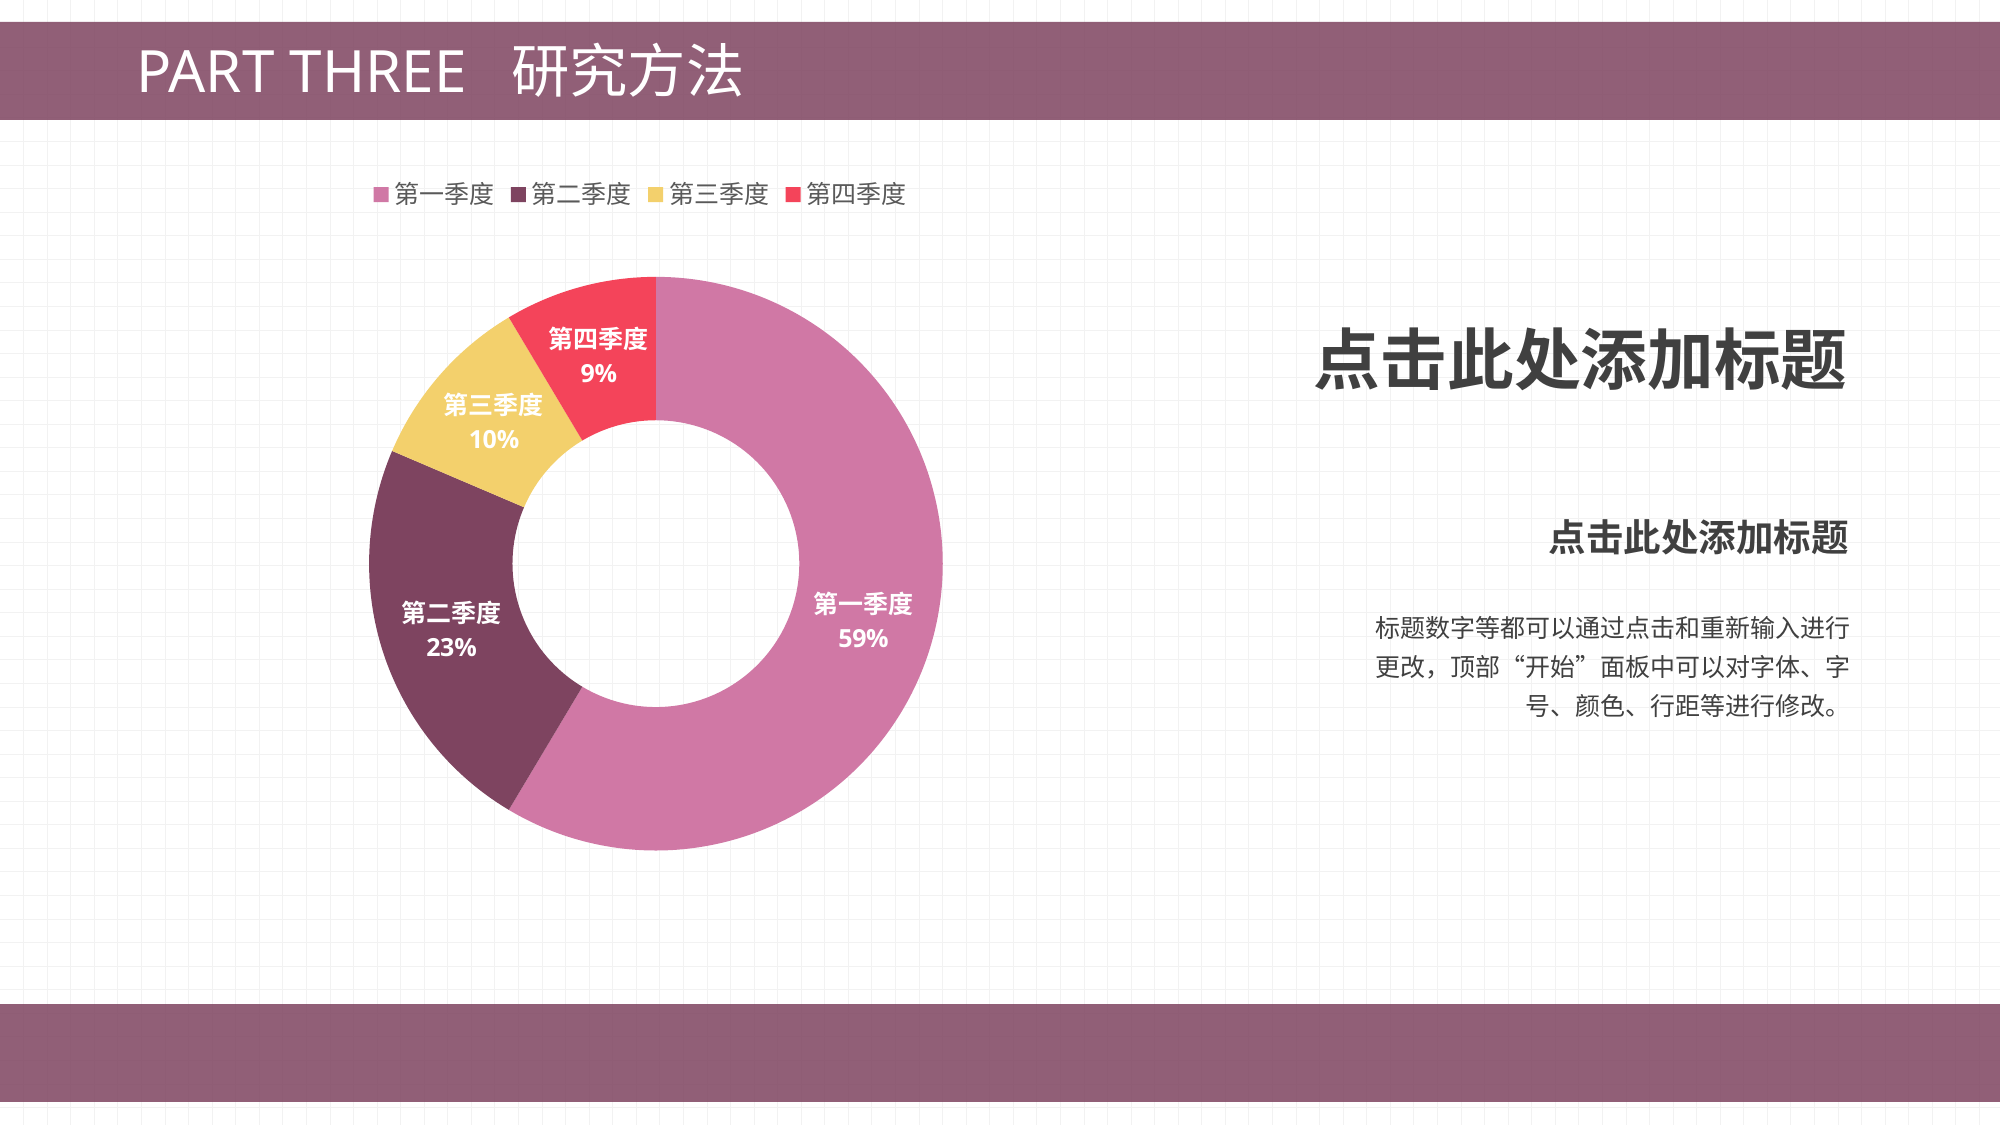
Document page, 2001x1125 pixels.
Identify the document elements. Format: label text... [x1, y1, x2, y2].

text_box 标题数字等都可以通过点击和重新输入进行更改，顶部“开始”面板中可以对字体、字号、颜色、行距等进行修改。 [1337, 596, 1866, 728]
text_box 点击此处添加标题 [1533, 506, 1864, 567]
text_box 点击此处添加标题 [1298, 310, 1863, 406]
chart [76, 160, 1204, 912]
text_box PART THREE 研究方法 [121, 34, 921, 122]
